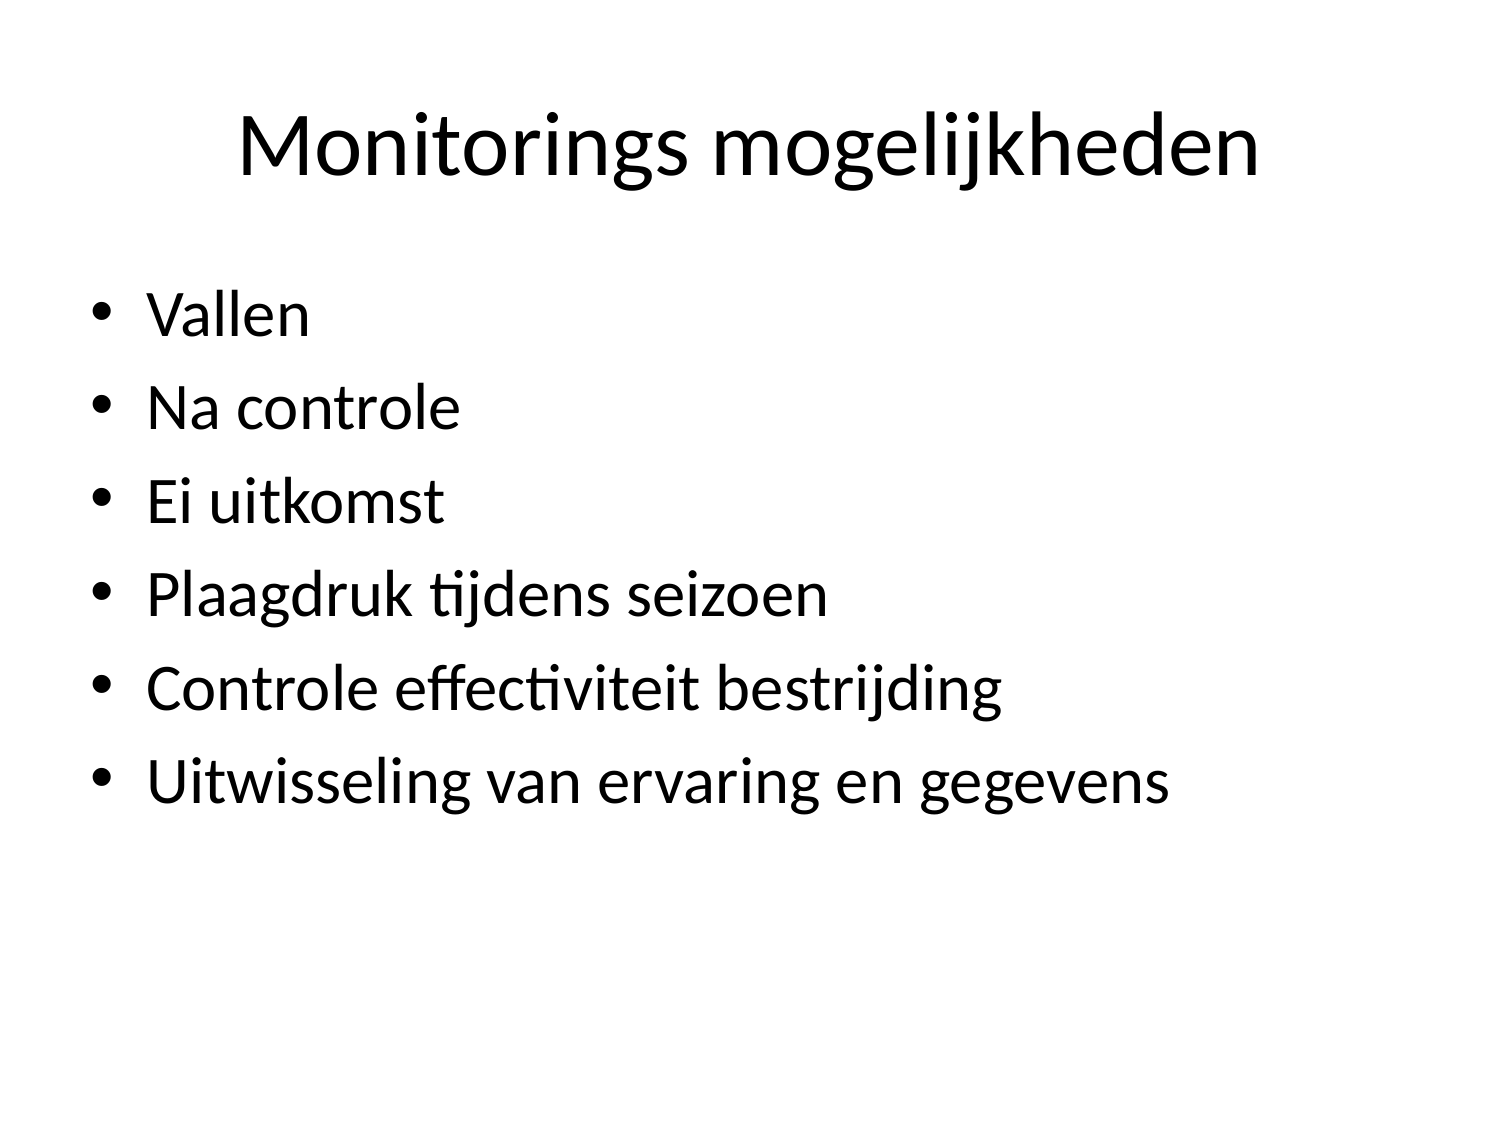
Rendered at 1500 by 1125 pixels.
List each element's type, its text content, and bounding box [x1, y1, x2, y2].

list Vallen Na controle Ei uitkomst Plaagdruk tijdens seizoen Controle effectiviteit bestrijding Uitwisseling van ervaring en gegevens [75, 262, 1425, 1005]
title Monitorings mogelijkheden [75, 45, 1425, 233]
